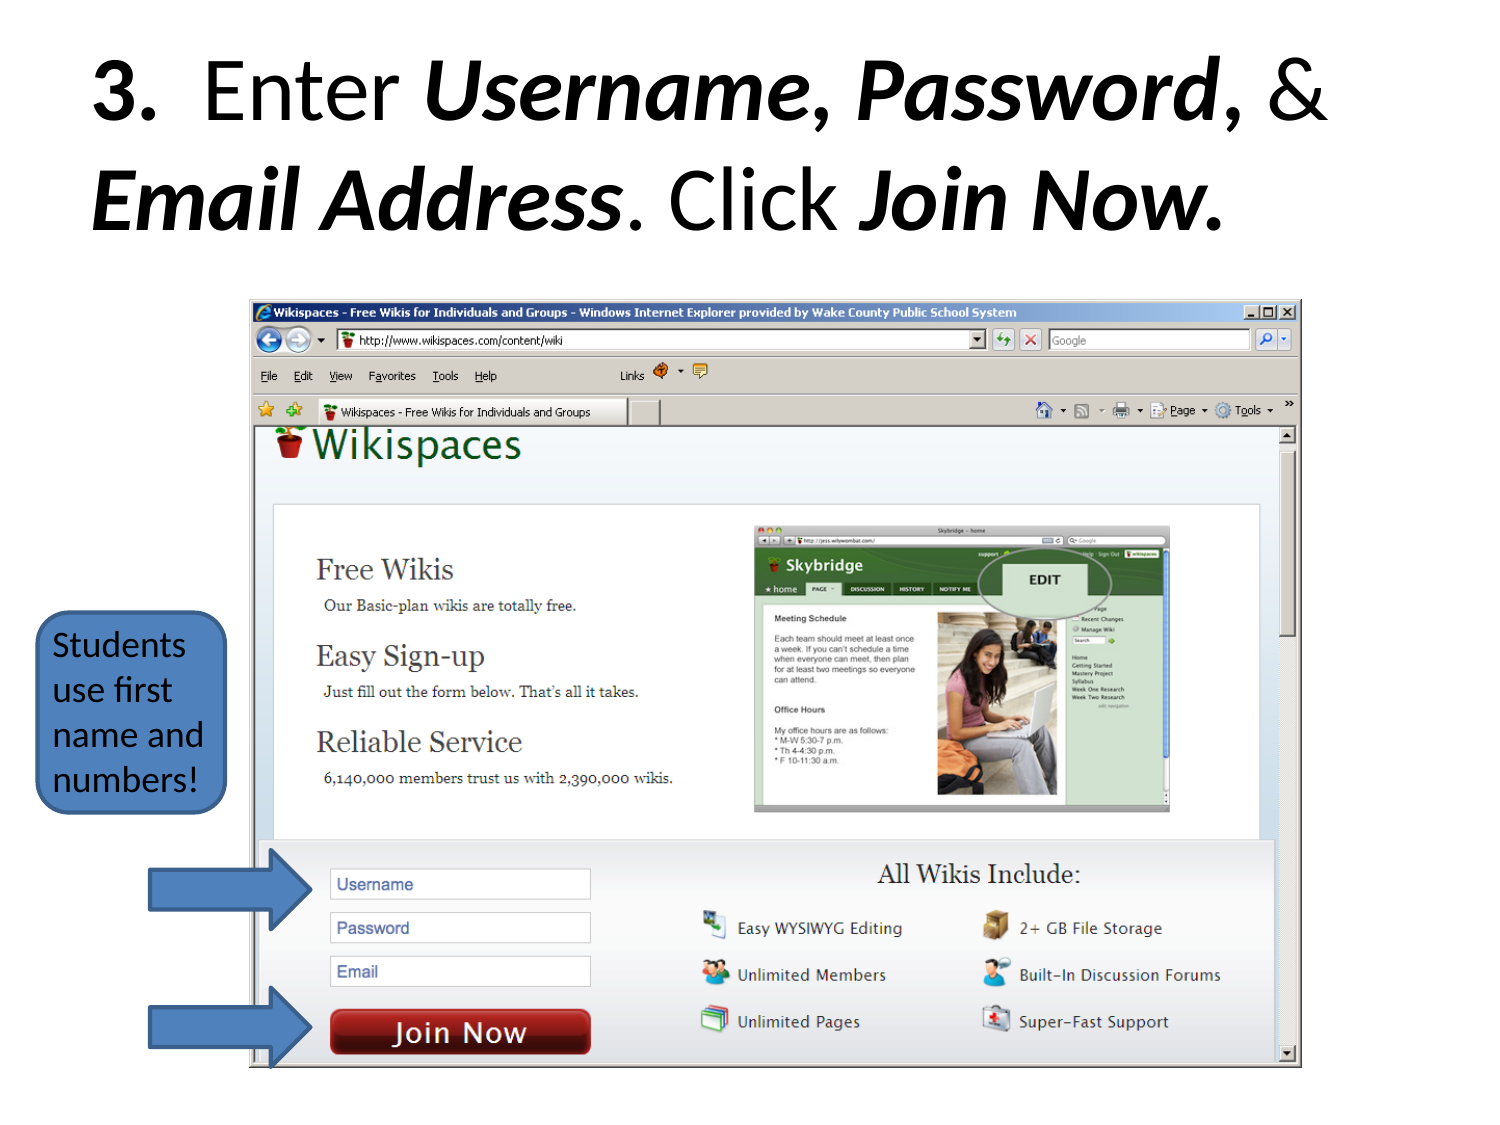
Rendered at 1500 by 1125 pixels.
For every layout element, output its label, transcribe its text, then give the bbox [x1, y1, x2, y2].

text_box [48, 808, 214, 815]
text_box [147, 867, 244, 912]
text_box Students use first name and numbers! [37, 612, 225, 808]
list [249, 299, 1302, 1069]
title 3. Enter Username, Password, & Email Address. Click Join Now. [75, 0, 1425, 388]
text_box [147, 1005, 244, 1050]
